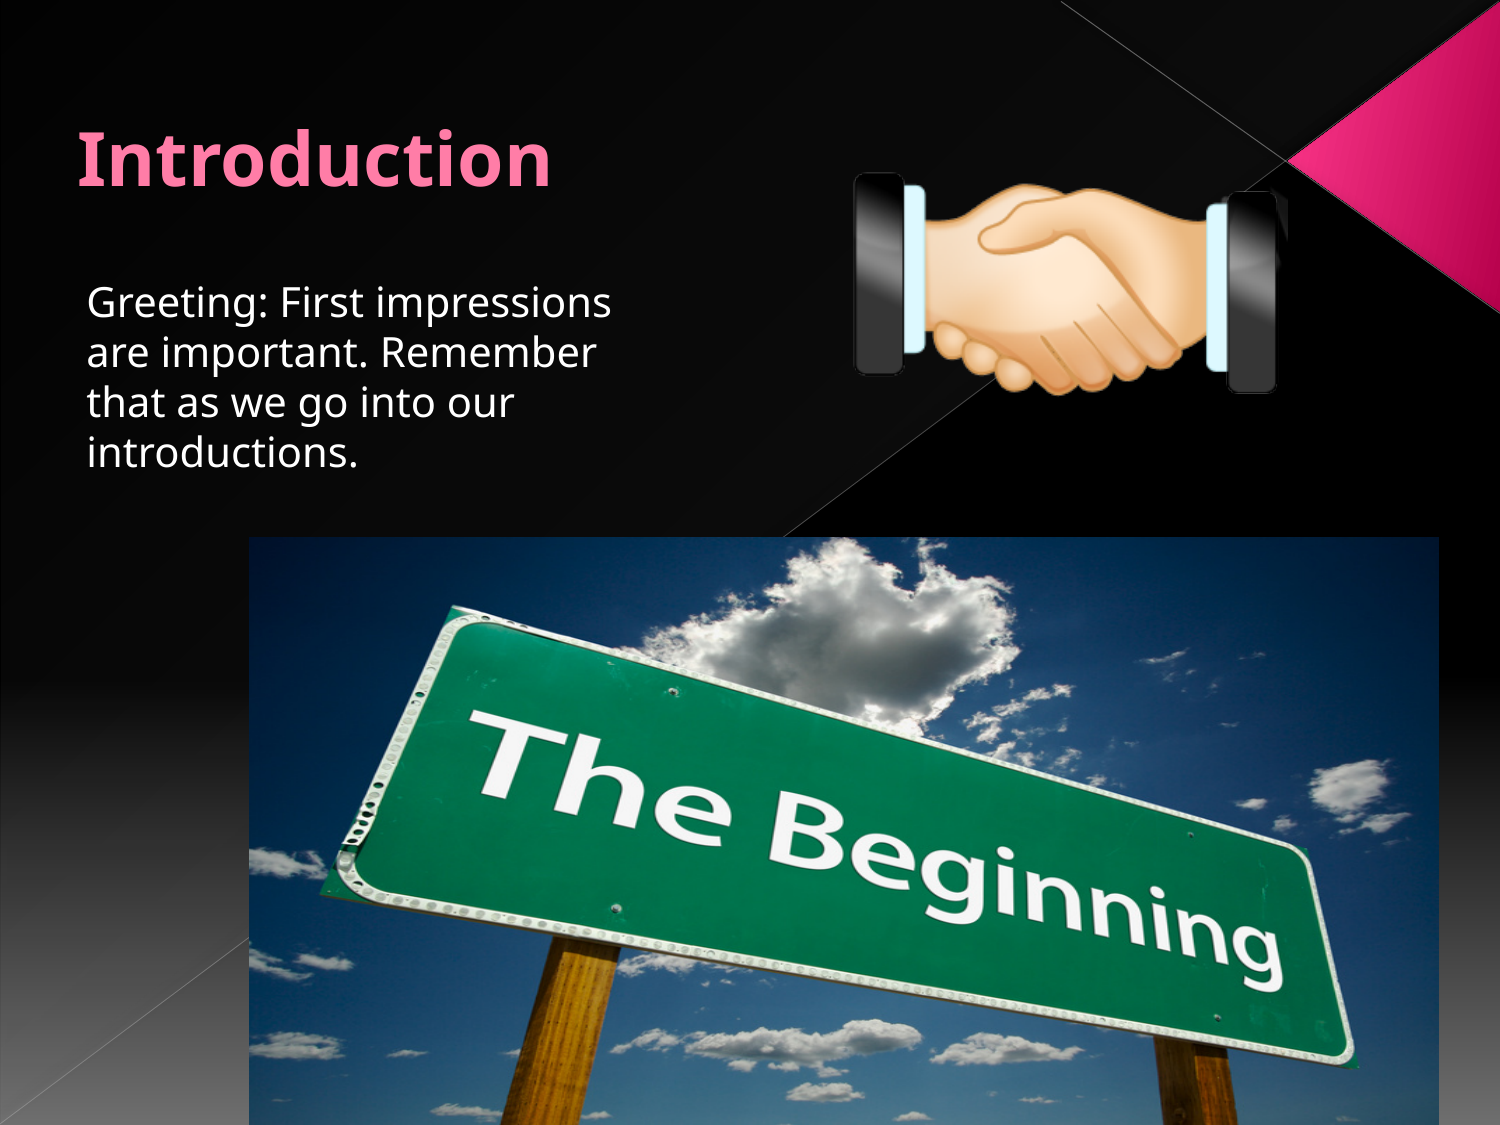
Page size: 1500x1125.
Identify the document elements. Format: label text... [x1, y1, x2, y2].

title Introduction [62, 44, 1250, 268]
list Greeting: First impressions are important. Remember that as we go into our introductions. [62, 267, 701, 644]
picture [837, 62, 1288, 513]
picture [249, 537, 1440, 1125]
